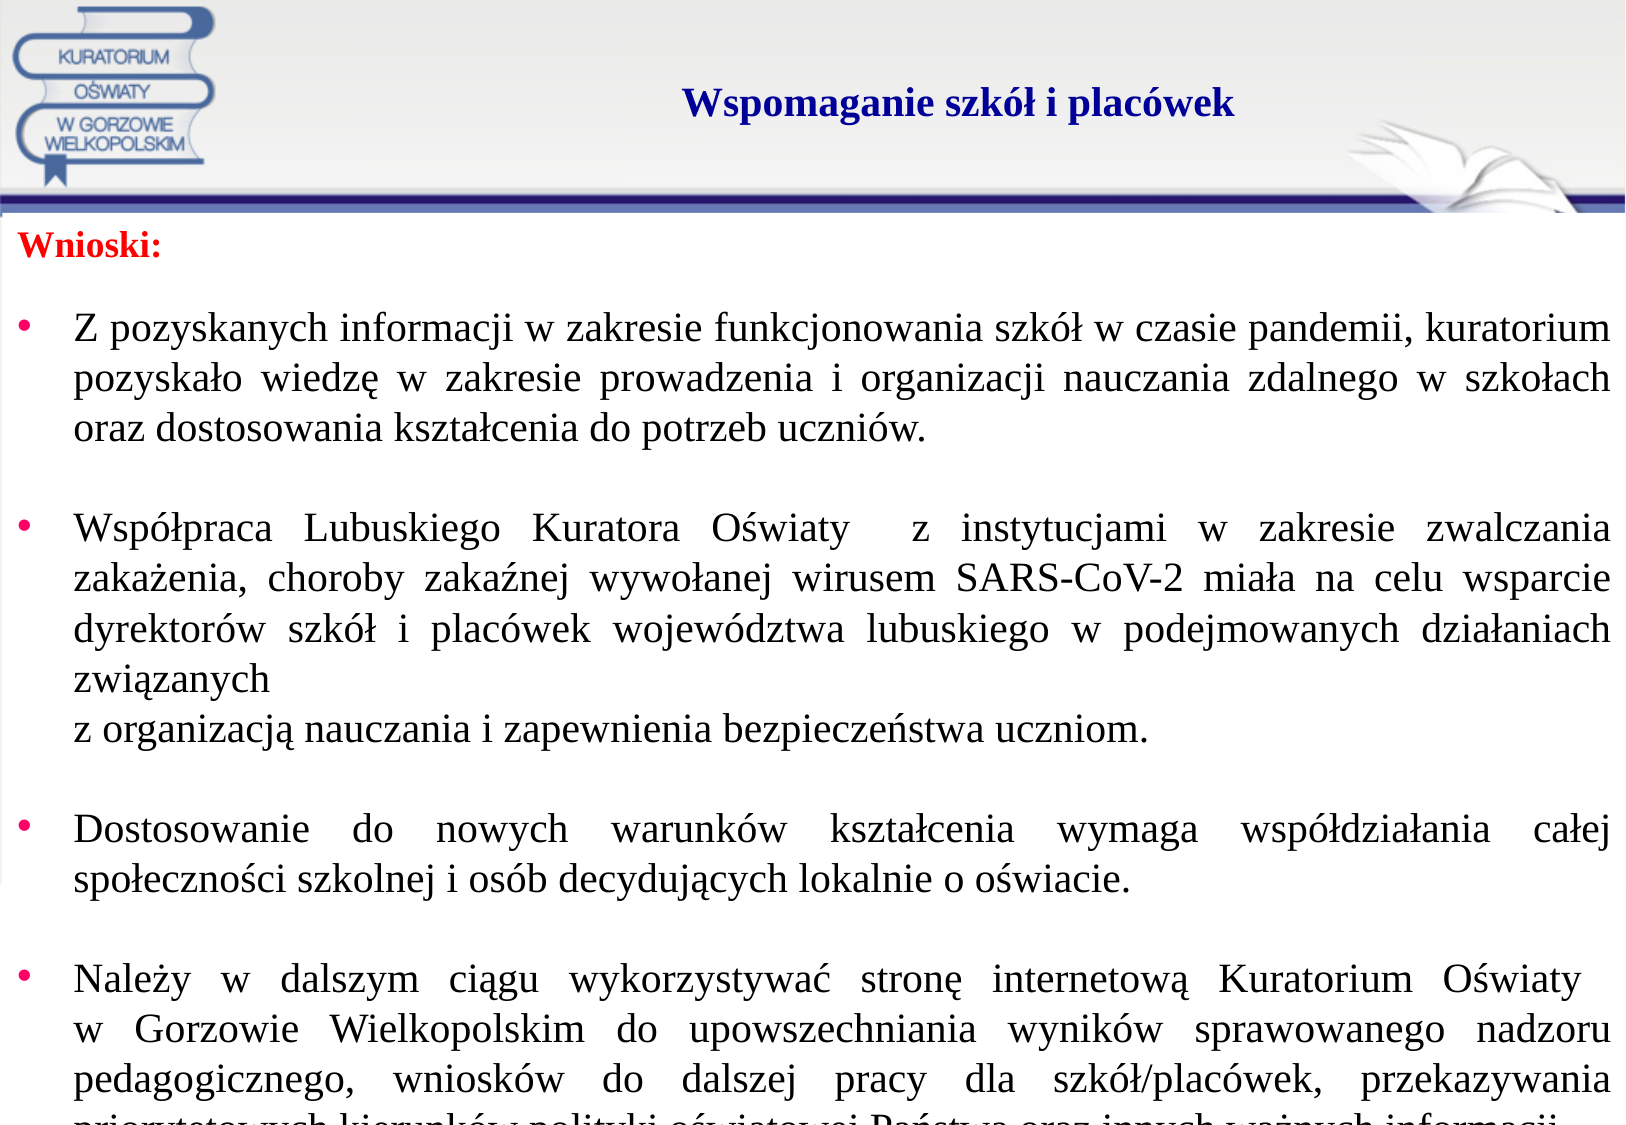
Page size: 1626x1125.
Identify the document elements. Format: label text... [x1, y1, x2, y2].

picture [0, 0, 1626, 1125]
title Wspomaganie szkół i placówek [317, 23, 1600, 176]
text_box Wnioski: Z pozyskanych informacji w zakresie funkcjonowania szkół w czasie pandemii, kuratorium pozyskało wiedzę w zakresie prowadzenia i organizacji nauczania zdalnego w szkołach oraz dostosowania kształcenia do potrzeb uczniów. Współpraca Lubuskiego Kuratora Oświaty z instytucjami w zakresie zwalczania zakażenia, choroby zakaźnej wywołanej wirusem SARS-CoV-2 miała na celu wsparcie dyrektorów szkół i placówek województwa lubuskiego w podejmowanych działaniach związanych z organizacją nauczania i zapewnienia bezpieczeństwa uczniom. Dostosowanie do nowych warunków kształcenia wymaga współdziałania całej społeczności szkolnej i osób decydujących lokalnie o oświacie. Należy w dalszym ciągu wykorzystywać stronę internetową Kuratorium Oświaty w Gorzowie Wielkopolskim do upowszechniania wyników sprawowanego nadzoru pedagogicznego, wniosków do dalszej pracy dla szkół/placówek, przekazywania priorytetowych kierunków polityki oświatowej Państwa oraz innych ważnych informacji. [2, 212, 1625, 1125]
